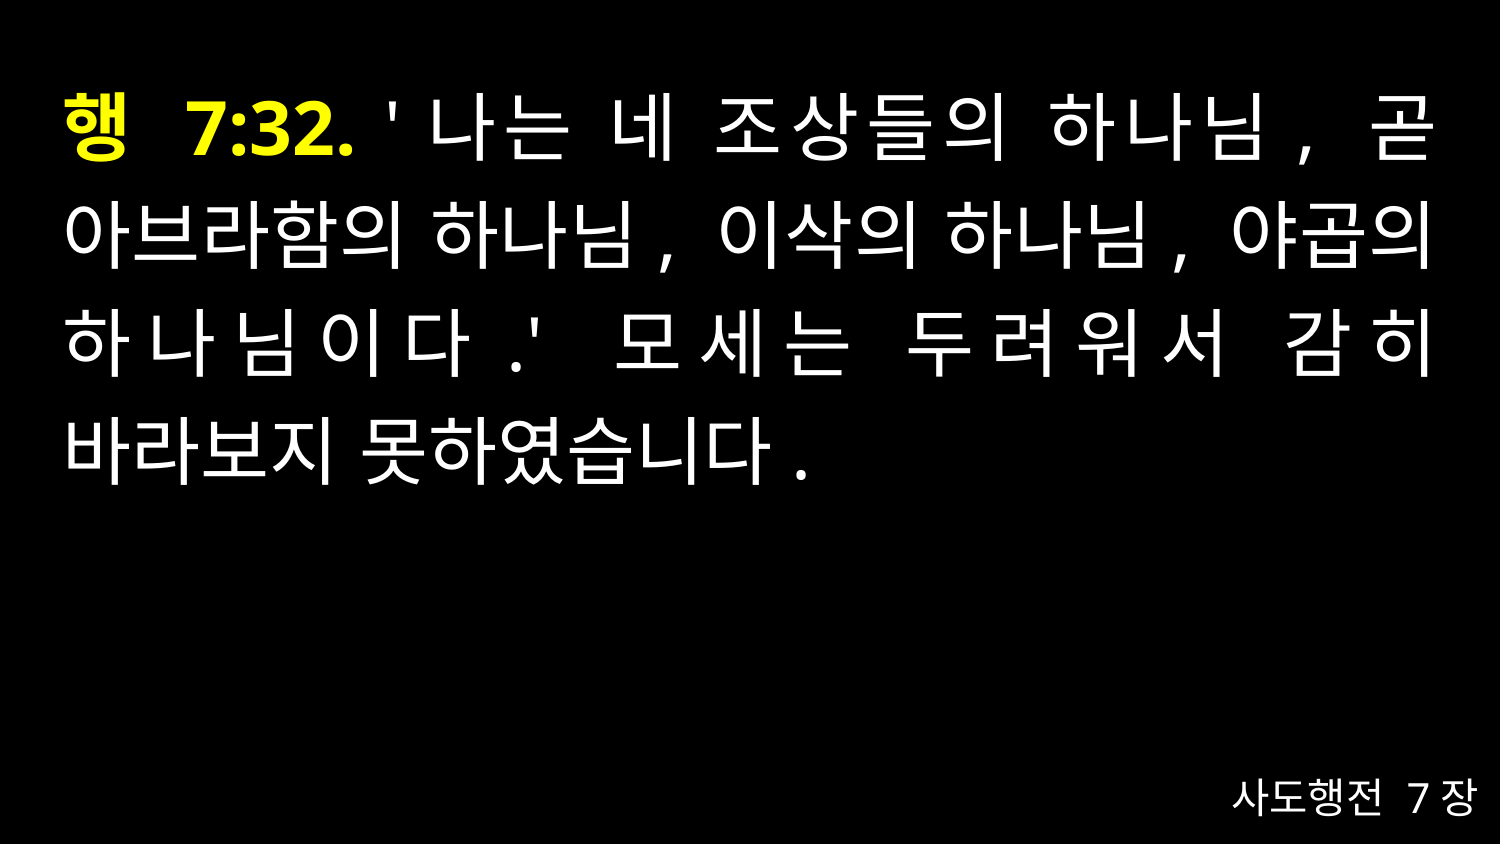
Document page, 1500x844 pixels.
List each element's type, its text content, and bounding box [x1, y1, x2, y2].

title 행 7:32. '나는 네 조상들의 하나님, 곧 아브라함의 하나님, 이삭의 하나님, 야곱의 하나님이다.' 모세는 두려워서 감히 바라보지 못하였습니다. [0, 0, 1500, 844]
subtitle 사도행전 7장 [916, 770, 1500, 844]
